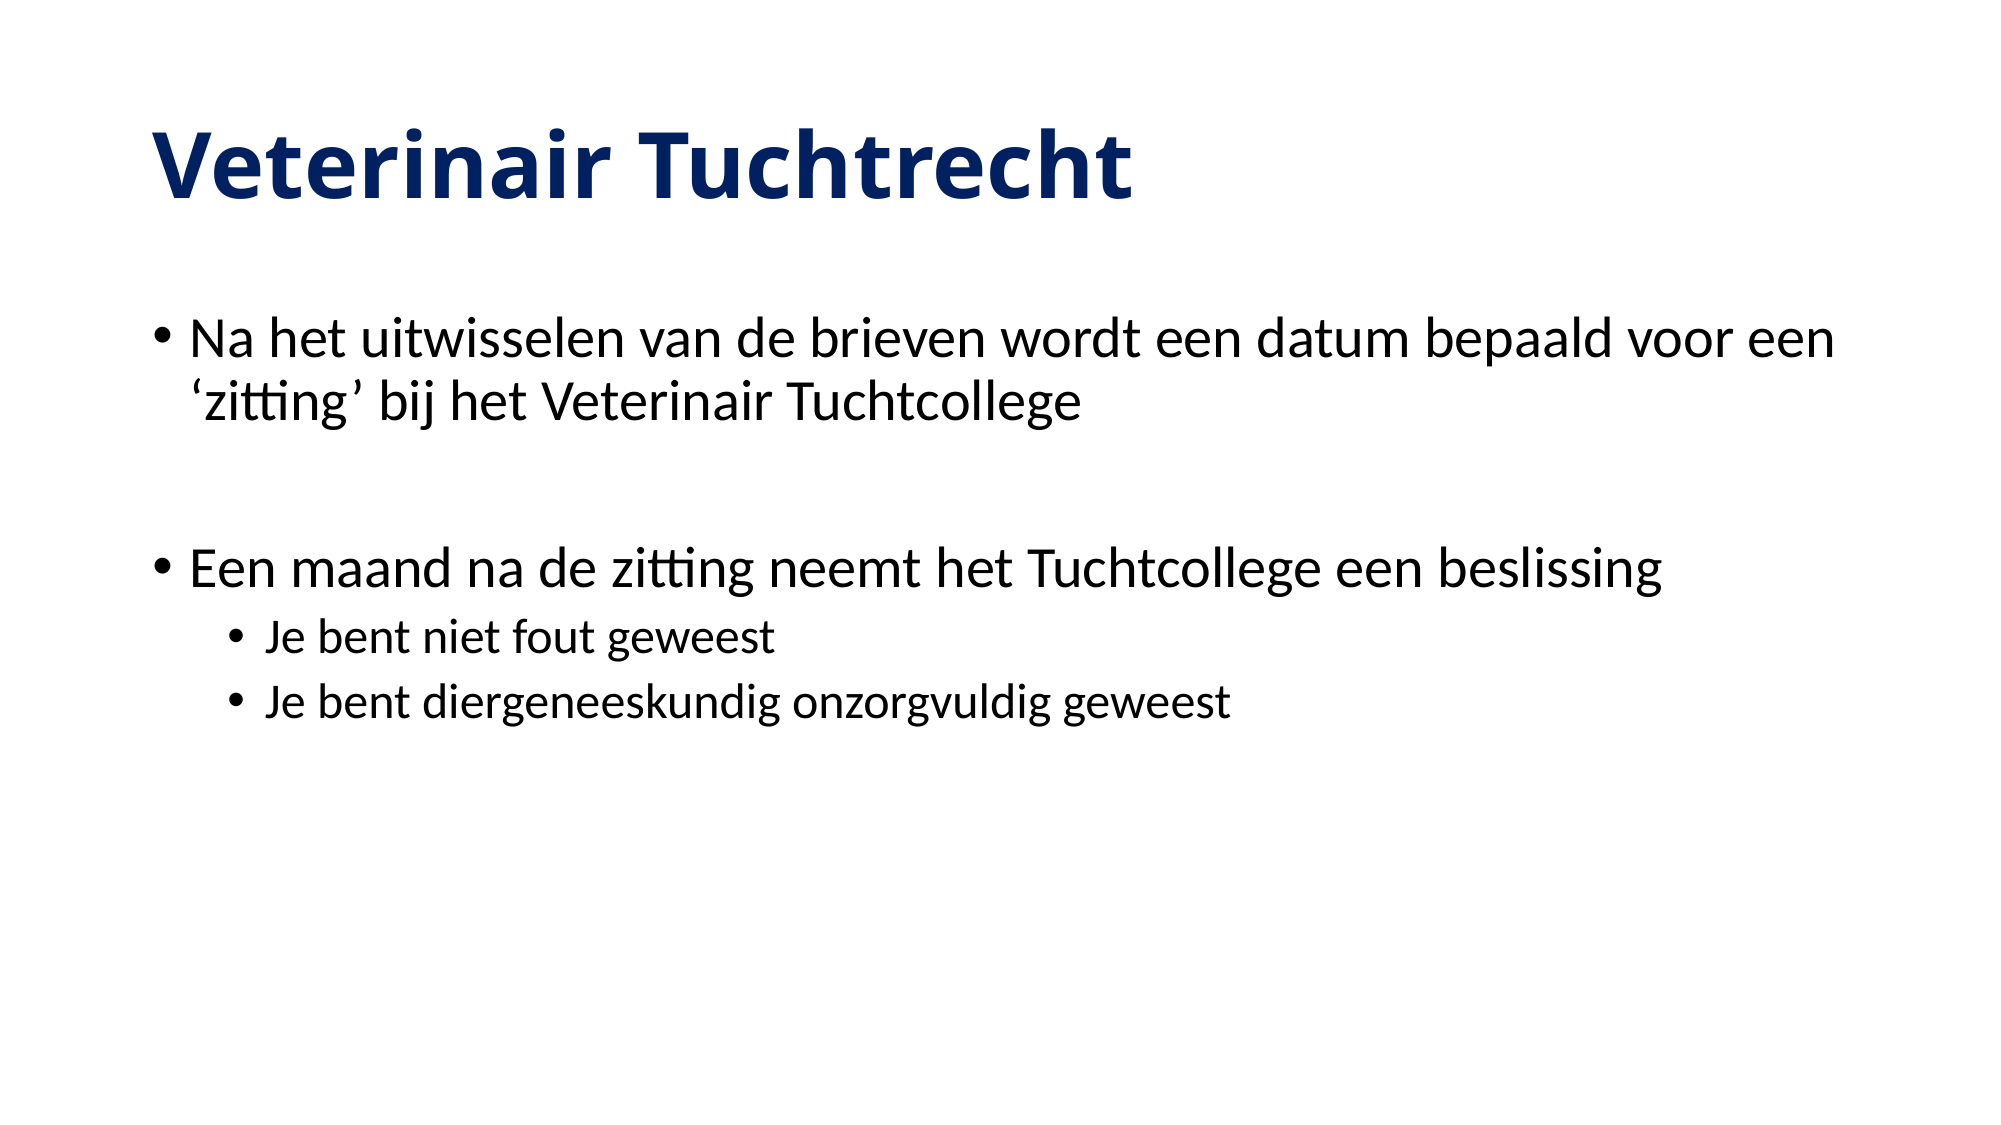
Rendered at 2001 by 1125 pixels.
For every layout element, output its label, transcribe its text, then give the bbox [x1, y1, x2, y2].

list Na het uitwisselen van de brieven wordt een datum bepaald voor een ‘zitting’ bij het Veterinair Tuchtcollege Een maand na de zitting neemt het Tuchtcollege een beslissing Je bent niet fout geweest Je bent diergeneeskundig onzorgvuldig geweest [137, 299, 1863, 1014]
title Veterinair Tuchtrecht [137, 59, 1863, 278]
